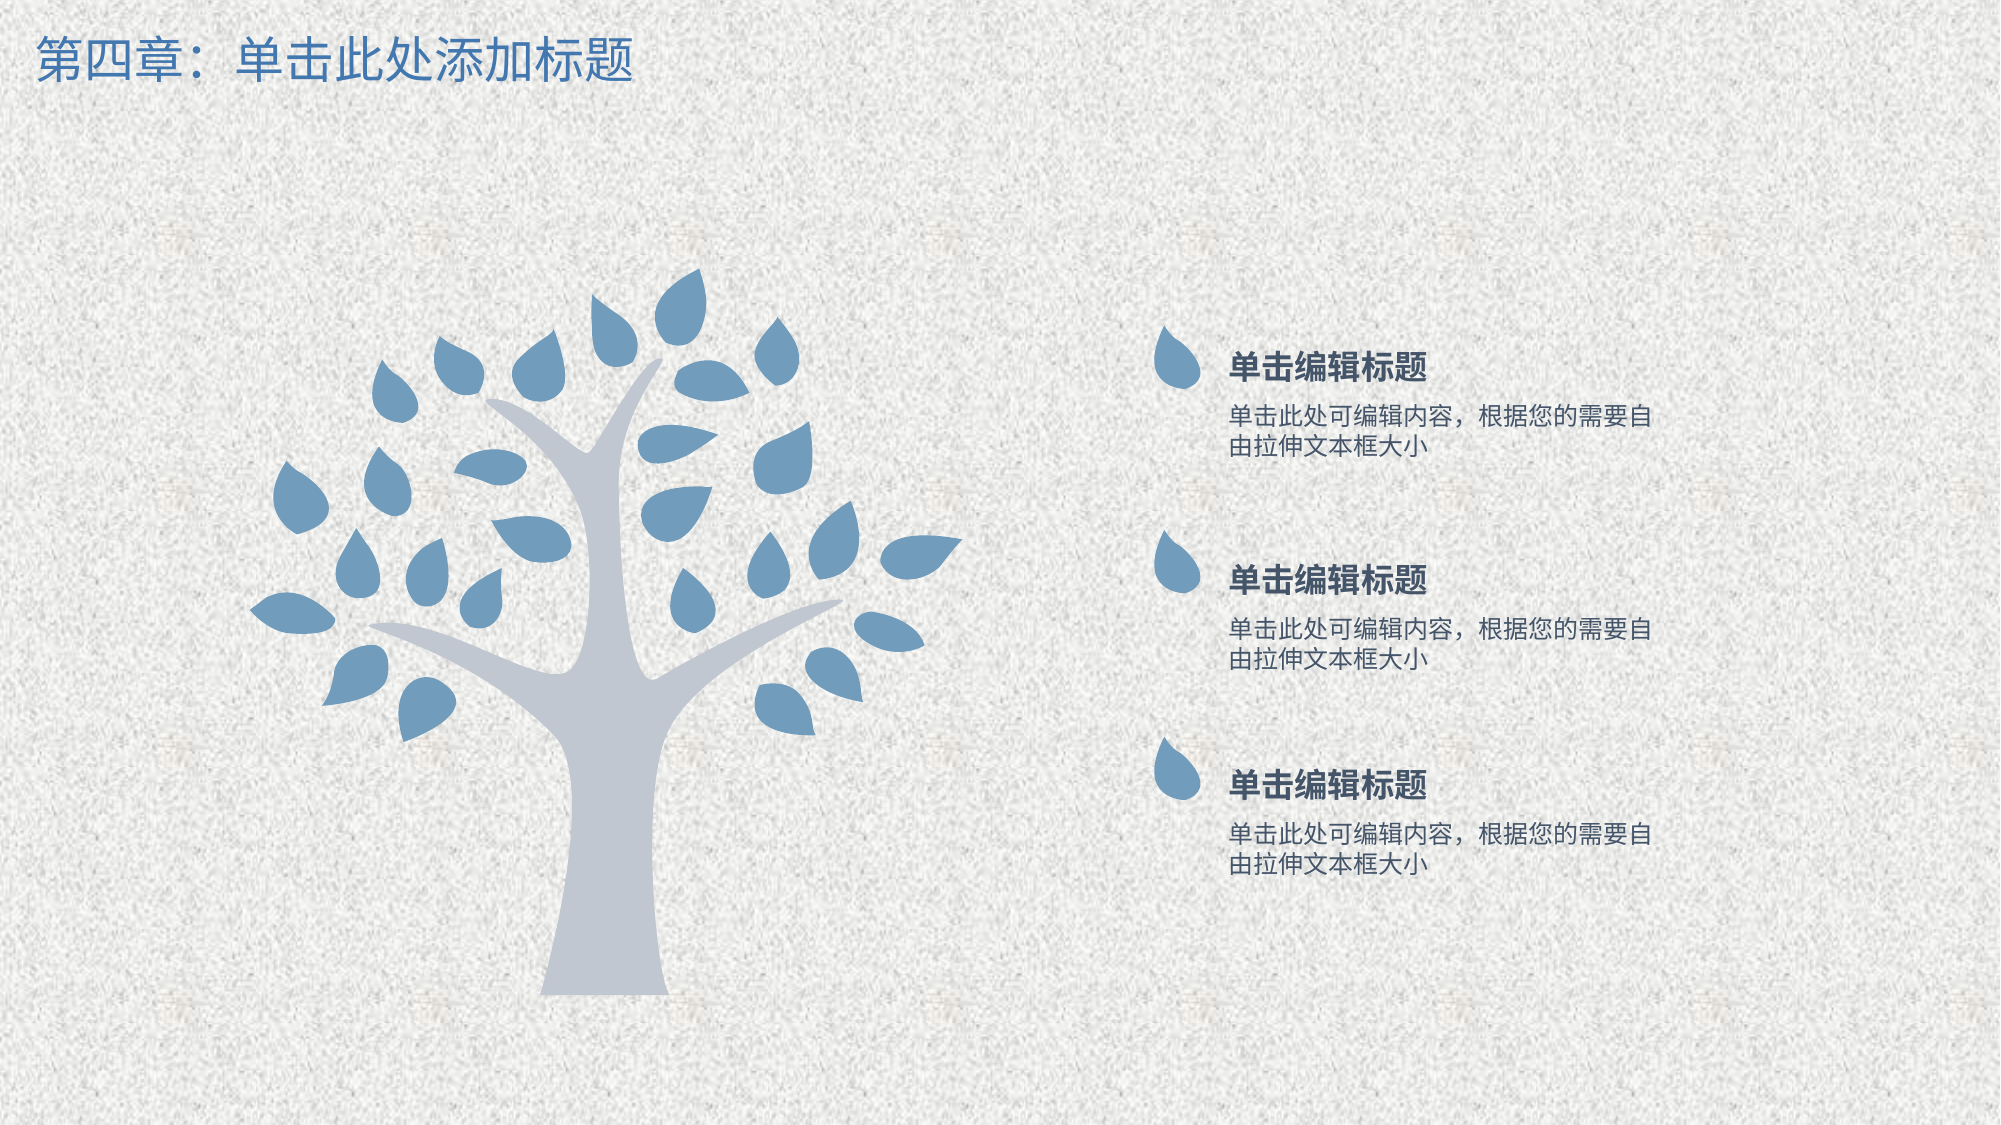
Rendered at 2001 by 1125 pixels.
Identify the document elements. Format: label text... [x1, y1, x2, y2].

text_box [1154, 736, 1201, 801]
text_box 单击此处可编辑内容，根据您的需要自由拉伸文本框大小 [1228, 613, 1675, 674]
text_box [335, 528, 381, 599]
text_box [754, 316, 800, 386]
text_box 单击编辑标题 [1228, 559, 1461, 599]
text_box [273, 460, 329, 535]
text_box [1154, 529, 1201, 594]
text_box [454, 449, 527, 486]
text_box [591, 294, 638, 368]
text_box 单击编辑标题 [1228, 764, 1461, 805]
text_box [654, 268, 707, 346]
picture [0, 0, 2001, 1125]
text_box [511, 328, 566, 402]
text_box [372, 359, 419, 423]
text_box [364, 446, 412, 517]
text_box [747, 531, 791, 599]
text_box [1154, 325, 1201, 389]
text_box [670, 567, 716, 634]
text_box [249, 592, 336, 634]
text_box [805, 647, 864, 703]
text_box 单击此处可编辑内容，根据您的需要自由拉伸文本框大小 [1228, 818, 1675, 879]
text_box [637, 424, 719, 464]
text_box [880, 535, 963, 580]
text_box [368, 358, 844, 996]
text_box [405, 538, 449, 607]
text_box [753, 421, 813, 495]
text_box [641, 486, 713, 542]
text_box [434, 335, 485, 396]
text_box [321, 644, 389, 706]
text_box [853, 611, 925, 652]
text_box [491, 516, 572, 563]
text_box 单击此处可编辑内容，根据您的需要自由拉伸文本框大小 [1228, 400, 1675, 461]
text_box 第四章：单击此处添加标题 [19, 20, 665, 96]
text_box 单击编辑标题 [1228, 346, 1461, 387]
text_box [754, 683, 816, 736]
text_box [808, 500, 860, 580]
text_box [459, 568, 503, 629]
text_box [674, 360, 750, 402]
text_box [398, 677, 457, 743]
